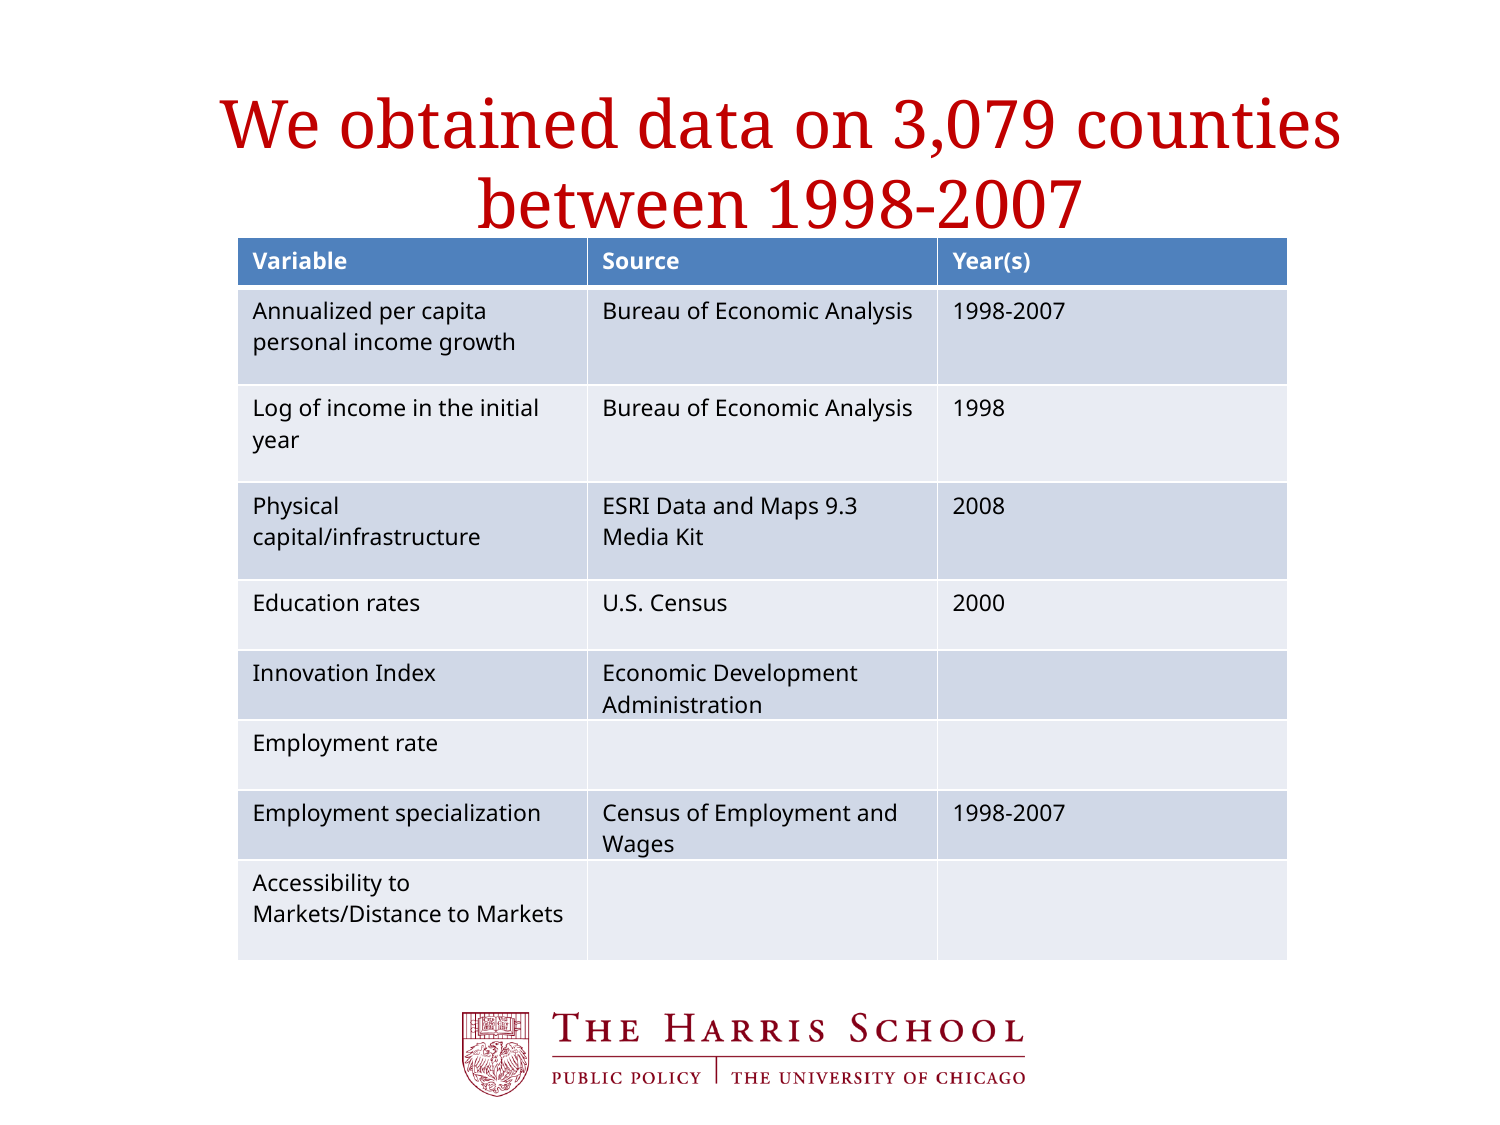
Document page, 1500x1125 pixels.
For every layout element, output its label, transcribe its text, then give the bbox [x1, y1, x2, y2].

table_cell U.S. Census [588, 581, 937, 649]
table_header Source [588, 238, 937, 285]
table_header Variable [238, 238, 587, 285]
table_cell Physical capital/infrastructure [238, 483, 587, 579]
table_cell Census of Employment and Wages [588, 791, 937, 859]
table_cell 1998-2007 [938, 791, 1287, 859]
text_box We obtained data on 3,079 counties between 1998-2007 [112, 74, 1450, 250]
table_cell [588, 861, 937, 960]
table_cell [938, 721, 1287, 789]
table_cell Annualized per capita personal income growth [238, 290, 587, 384]
table_cell 1998 [938, 386, 1287, 481]
table_cell 1998-2007 [938, 290, 1287, 384]
table_cell Education rates [238, 581, 587, 649]
table_cell [938, 861, 1287, 960]
table_cell Employment rate [238, 721, 587, 789]
table_cell Employment specialization [238, 791, 587, 859]
table_cell Innovation Index [238, 651, 587, 719]
table_cell Accessibility to Markets/Distance to Markets [238, 861, 587, 960]
table_cell ESRI Data and Maps 9.3 Media Kit [588, 483, 937, 579]
table_cell 2008 [938, 483, 1287, 579]
table_cell [588, 721, 937, 789]
table_cell [938, 651, 1287, 719]
table_cell Bureau of Economic Analysis [588, 386, 937, 481]
table_cell Bureau of Economic Analysis [588, 290, 937, 384]
table_header Year(s) [938, 238, 1287, 285]
table_cell Economic Development Administration [588, 651, 937, 719]
table_cell Log of income in the initial year [238, 386, 587, 481]
table_cell 2000 [938, 581, 1287, 649]
picture [462, 1012, 1026, 1097]
